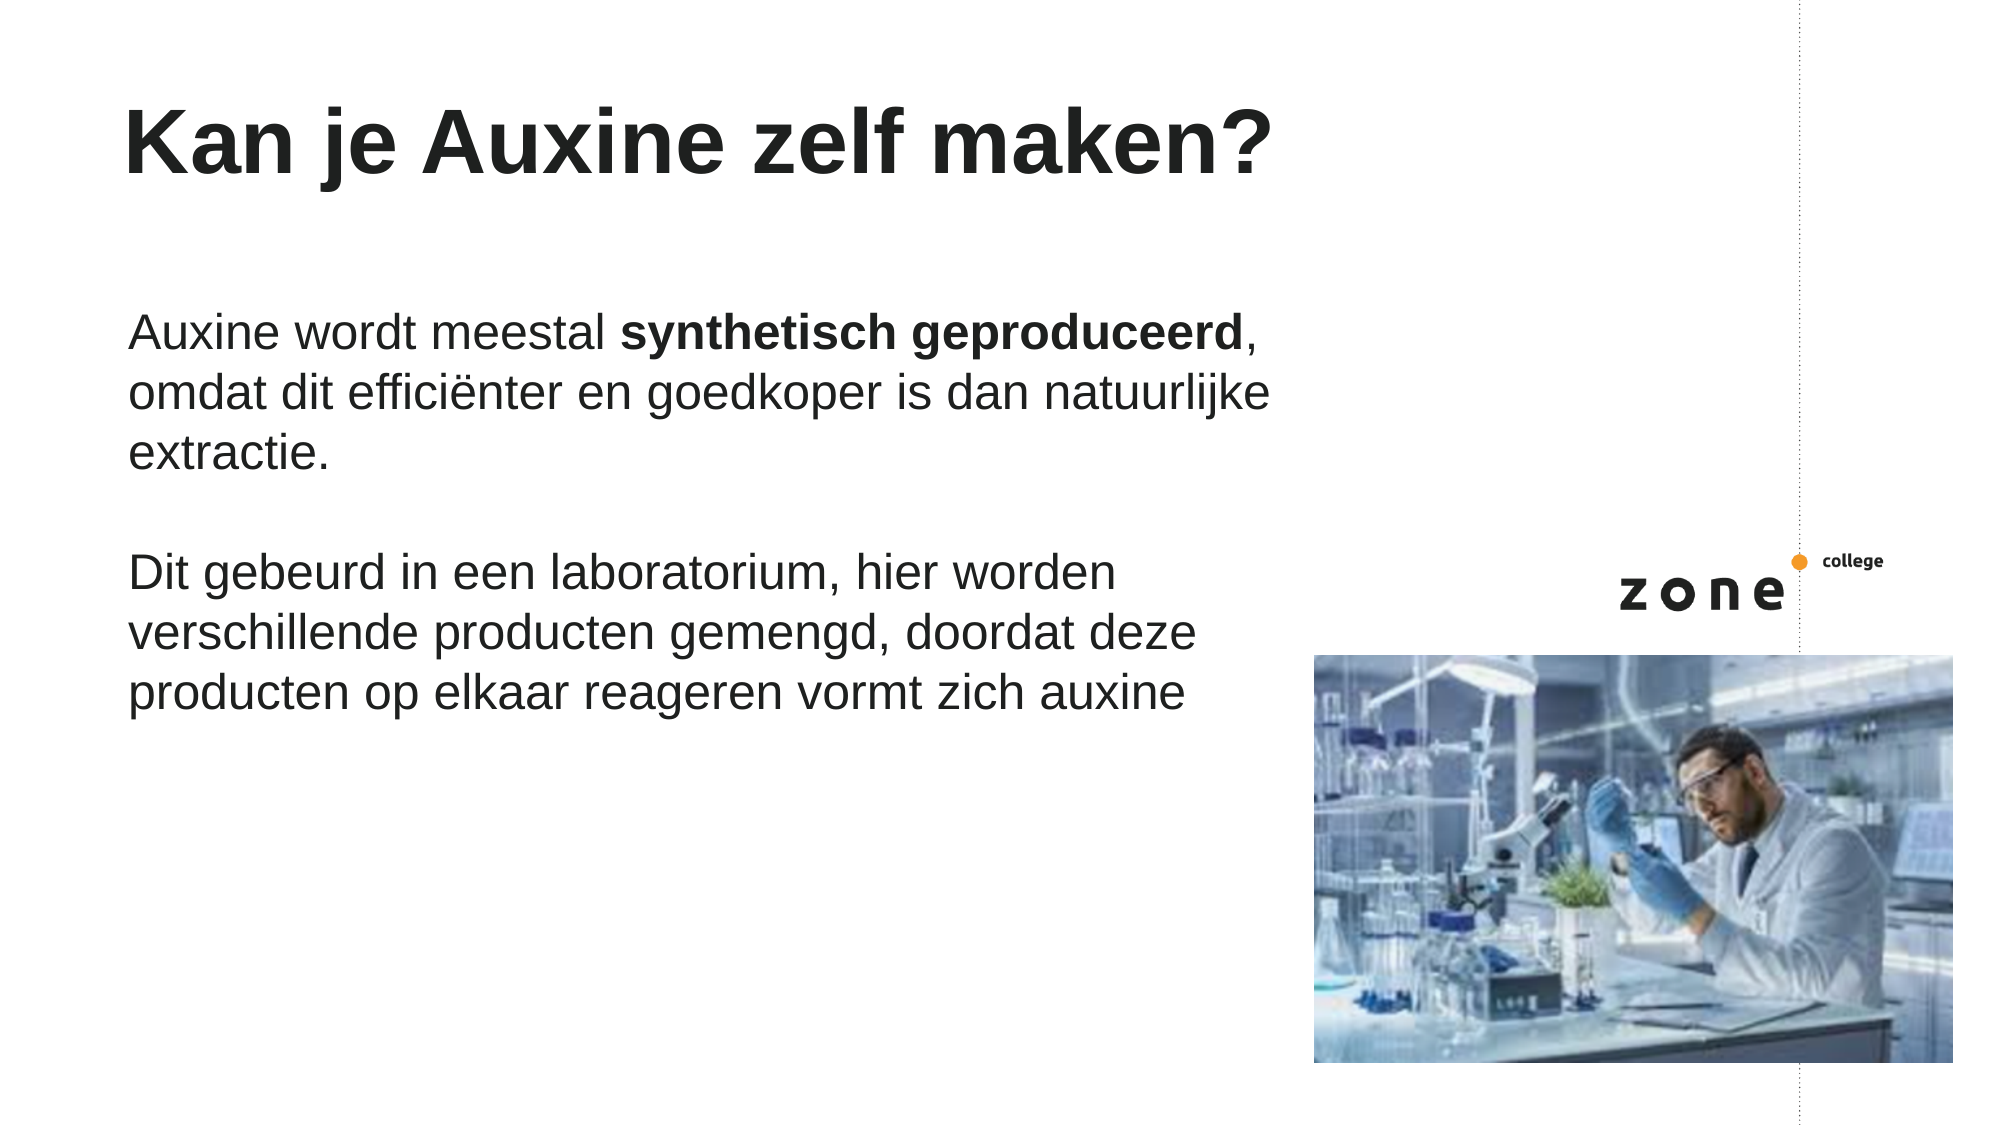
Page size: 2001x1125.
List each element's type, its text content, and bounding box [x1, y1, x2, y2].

title Kan je Auxine zelf maken? [124, 94, 1607, 272]
picture [1314, 0, 2001, 1125]
list Auxine wordt meestal synthetisch geproduceerd, omdat dit efficiënter en goedkoper is dan natuurlijke extractie. Dit gebeurd in een laboratorium, hier worden verschillende producten gemengd, doordat deze producten op elkaar reageren vormt zich auxine [128, 299, 1398, 1013]
